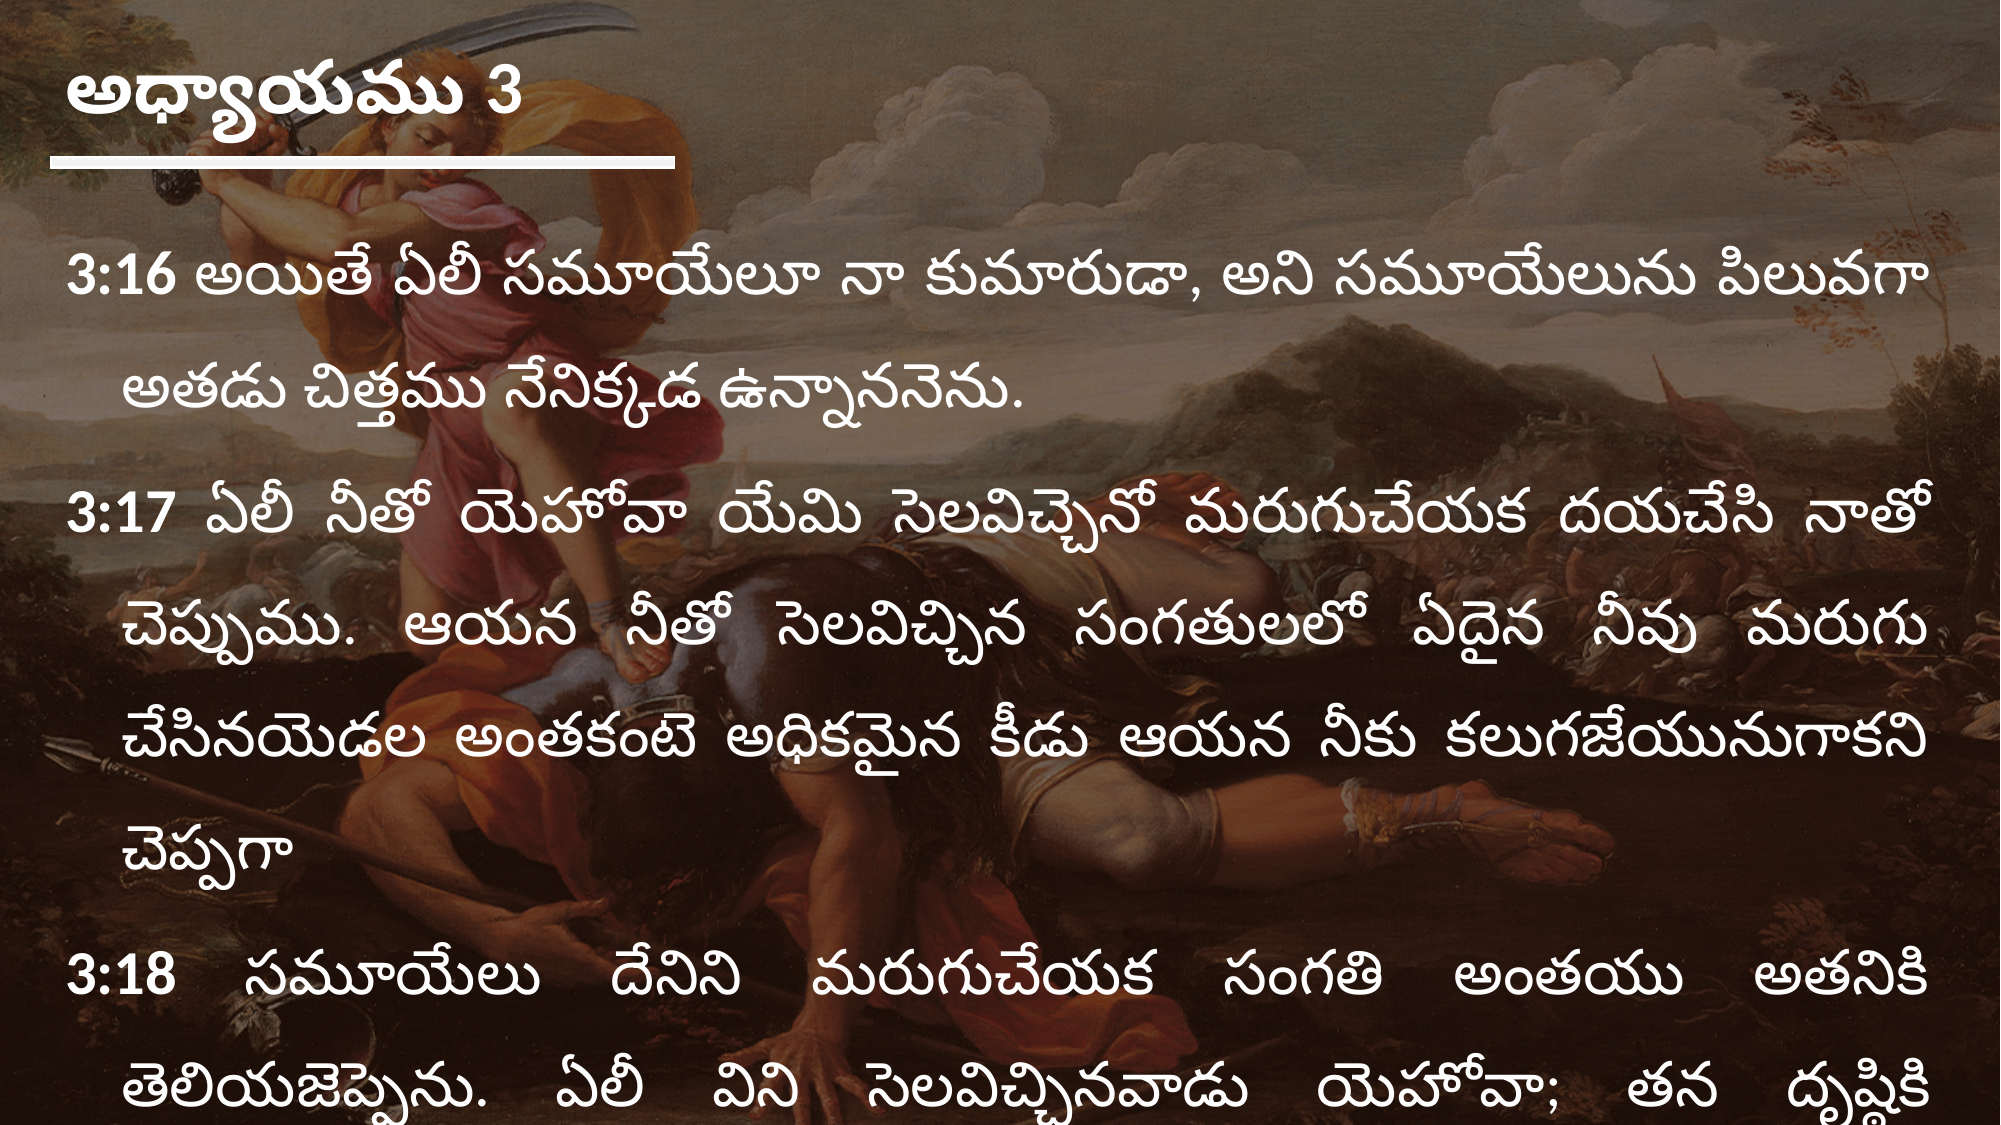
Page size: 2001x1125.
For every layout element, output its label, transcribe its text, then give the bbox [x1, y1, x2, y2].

title అధ్యాయము 3 [50, 0, 1925, 167]
list 3:16 అయితే ఏలీ సమూయేలూ నా కుమారుడా, అని సమూయేలును పిలువగా అతడు చిత్తము నేనిక్కడ ఉన్నాననెను. 3:17 ఏలీ నీతో యెహోవా యేమి సెలవిచ్చెనో మరుగుచేయక దయచేసి నాతో చెప్పుము. ఆయన నీతో సెలవిచ్చిన సంగతులలో ఏదైన నీవు మరుగు చేసినయెడల అంతకంటె అధికమైన కీడు ఆయన నీకు కలుగజేయునుగాకని చెప్పగా 3:18 సమూయేలు దేనిని మరుగుచేయక సంగతి అంతయు అతనికి తెలియజెప్పెను. ఏలీ విని సెలవిచ్చినవాడు యెహోవా; తన దృష్ఠికి అనుకూలమైనదానిని ఆయన చేయునుగాక అనెను. [50, 187, 1946, 1063]
picture [0, 0, 2000, 1125]
